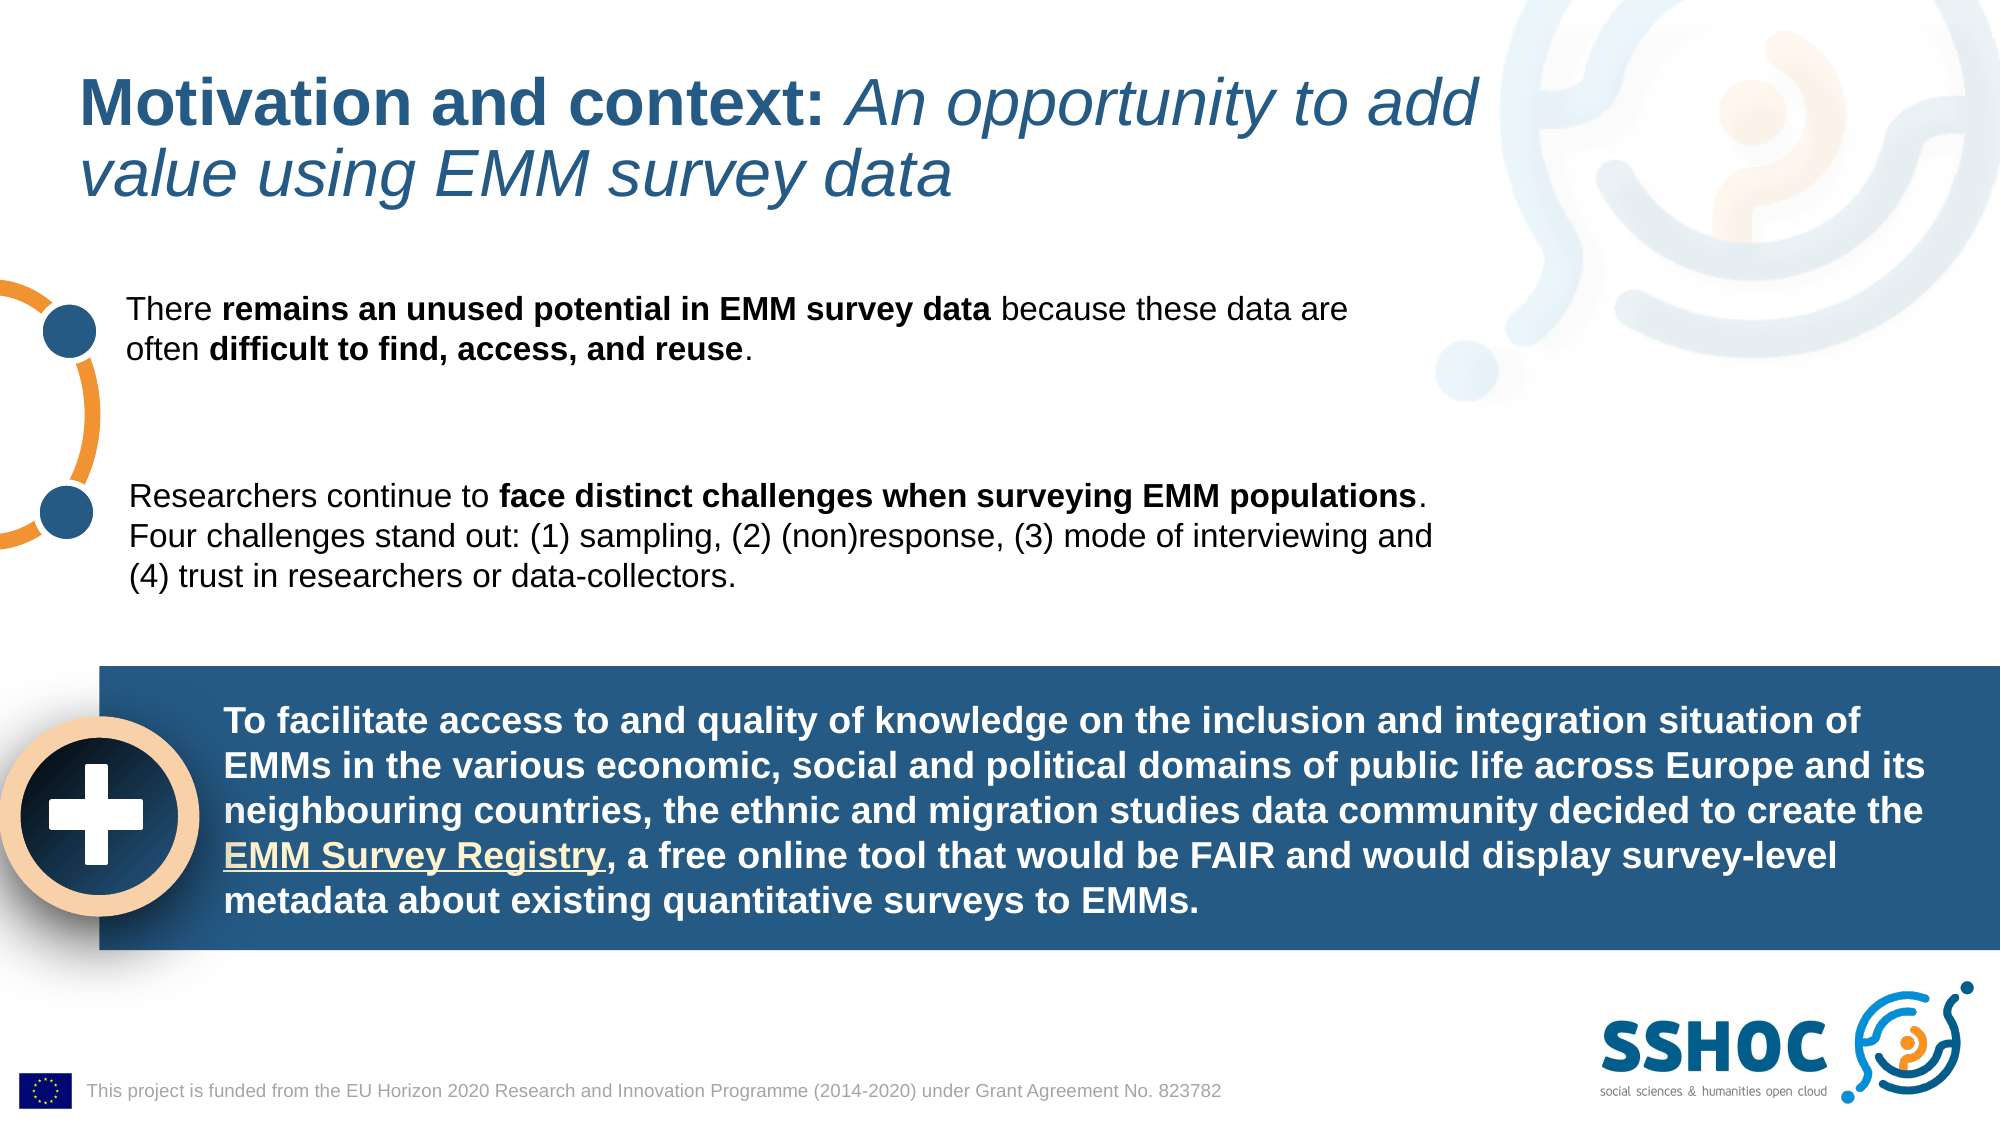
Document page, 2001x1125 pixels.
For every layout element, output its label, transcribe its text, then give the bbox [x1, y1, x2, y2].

text_box To facilitate access to and quality of knowledge on the inclusion and integration situation of EMMs in the various economic, social and political domains of public life across Europe and its neighbouring countries, the ethnic and migration studies data community decided to create the EMM Survey Registry, a free online tool that would be FAIR and would display survey-level metadata about existing quantitative surveys to EMMs. [99, 666, 2000, 951]
text_box Researchers continue to face distinct challenges when surveying EMM populations. Four challenges stand out: (1) sampling, (2) (non)response, (3) mode of interviewing and (4) trust in researchers or data-collectors. [99, 467, 1483, 602]
picture [19, 1073, 72, 1109]
text_box There remains an unused potential in EMM survey data because these data are often difficult to find, access, and reuse. [104, 288, 1460, 375]
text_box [0, 280, 100, 550]
title Motivation and context: An opportunity to add value using EMM survey data [64, 59, 1498, 288]
picture [1597, 965, 2001, 1118]
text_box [9, 726, 189, 907]
